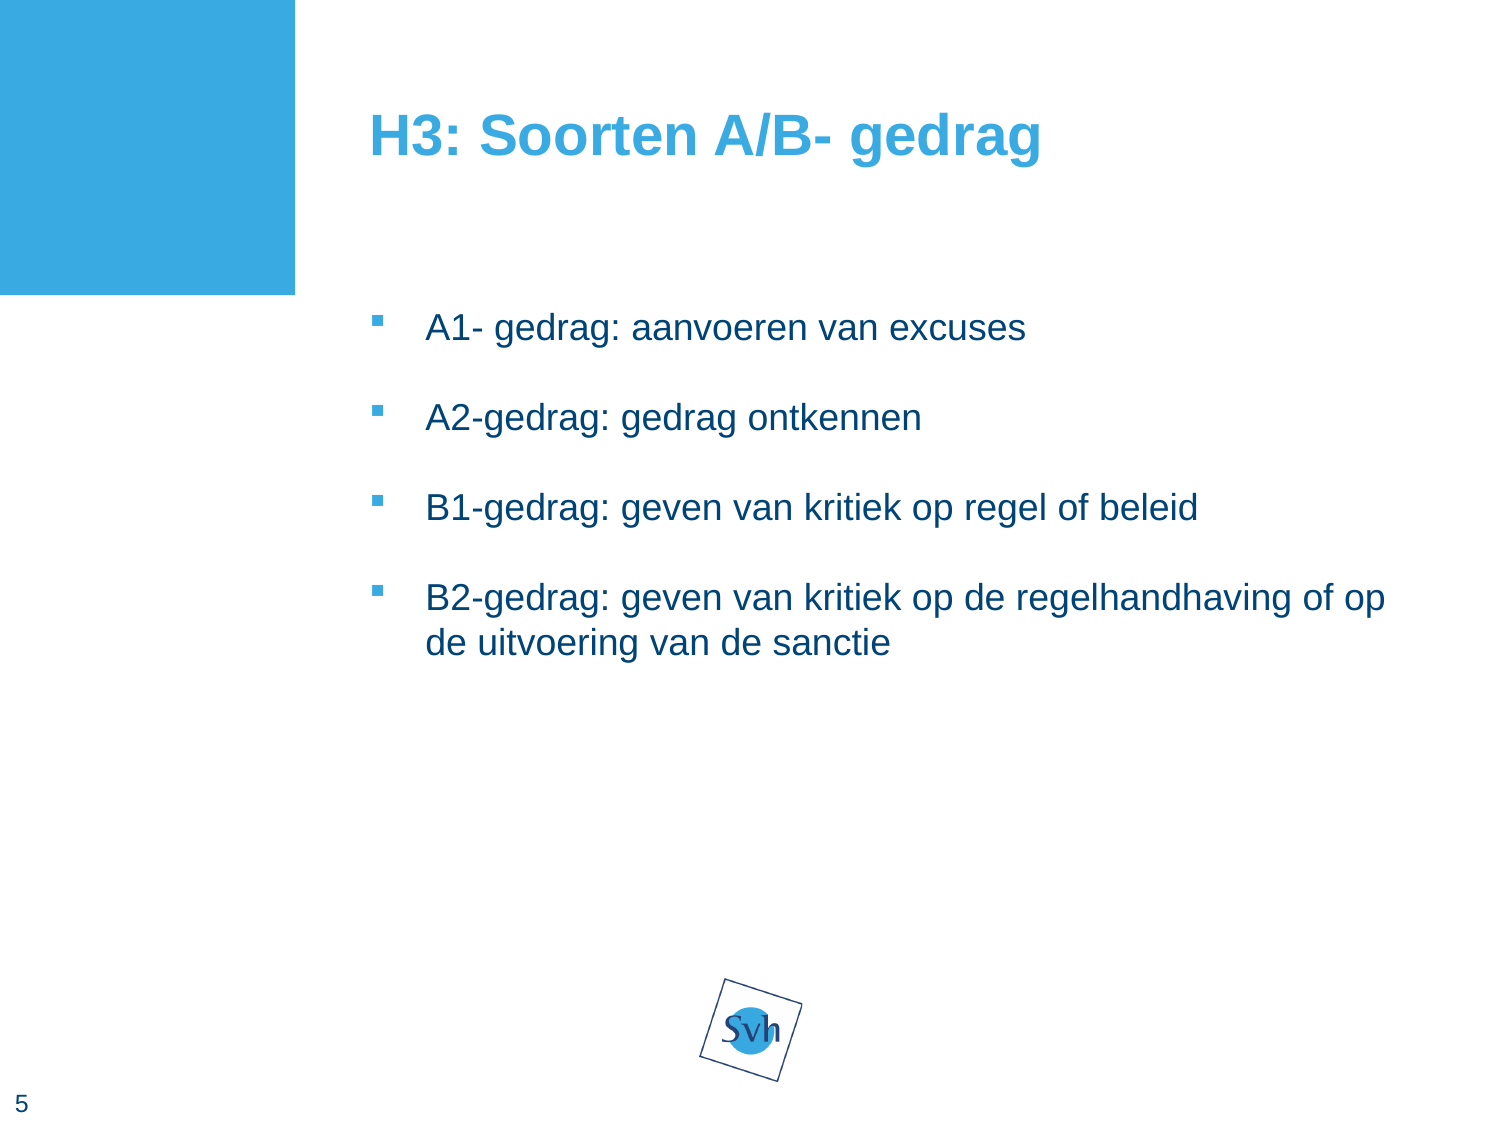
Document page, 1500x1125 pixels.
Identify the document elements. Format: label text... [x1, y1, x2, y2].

picture [699, 978, 803, 1082]
title H3: Soorten A/B- gedrag [353, 88, 1426, 175]
list A1- gedrag: aanvoeren van excuses A2-gedrag: gedrag ontkennen B1-gedrag: geven van kritiek op regel of beleid B2-gedrag: geven van kritiek op de regelhandhaving of op de uitvoering van de sanctie [353, 295, 1426, 950]
